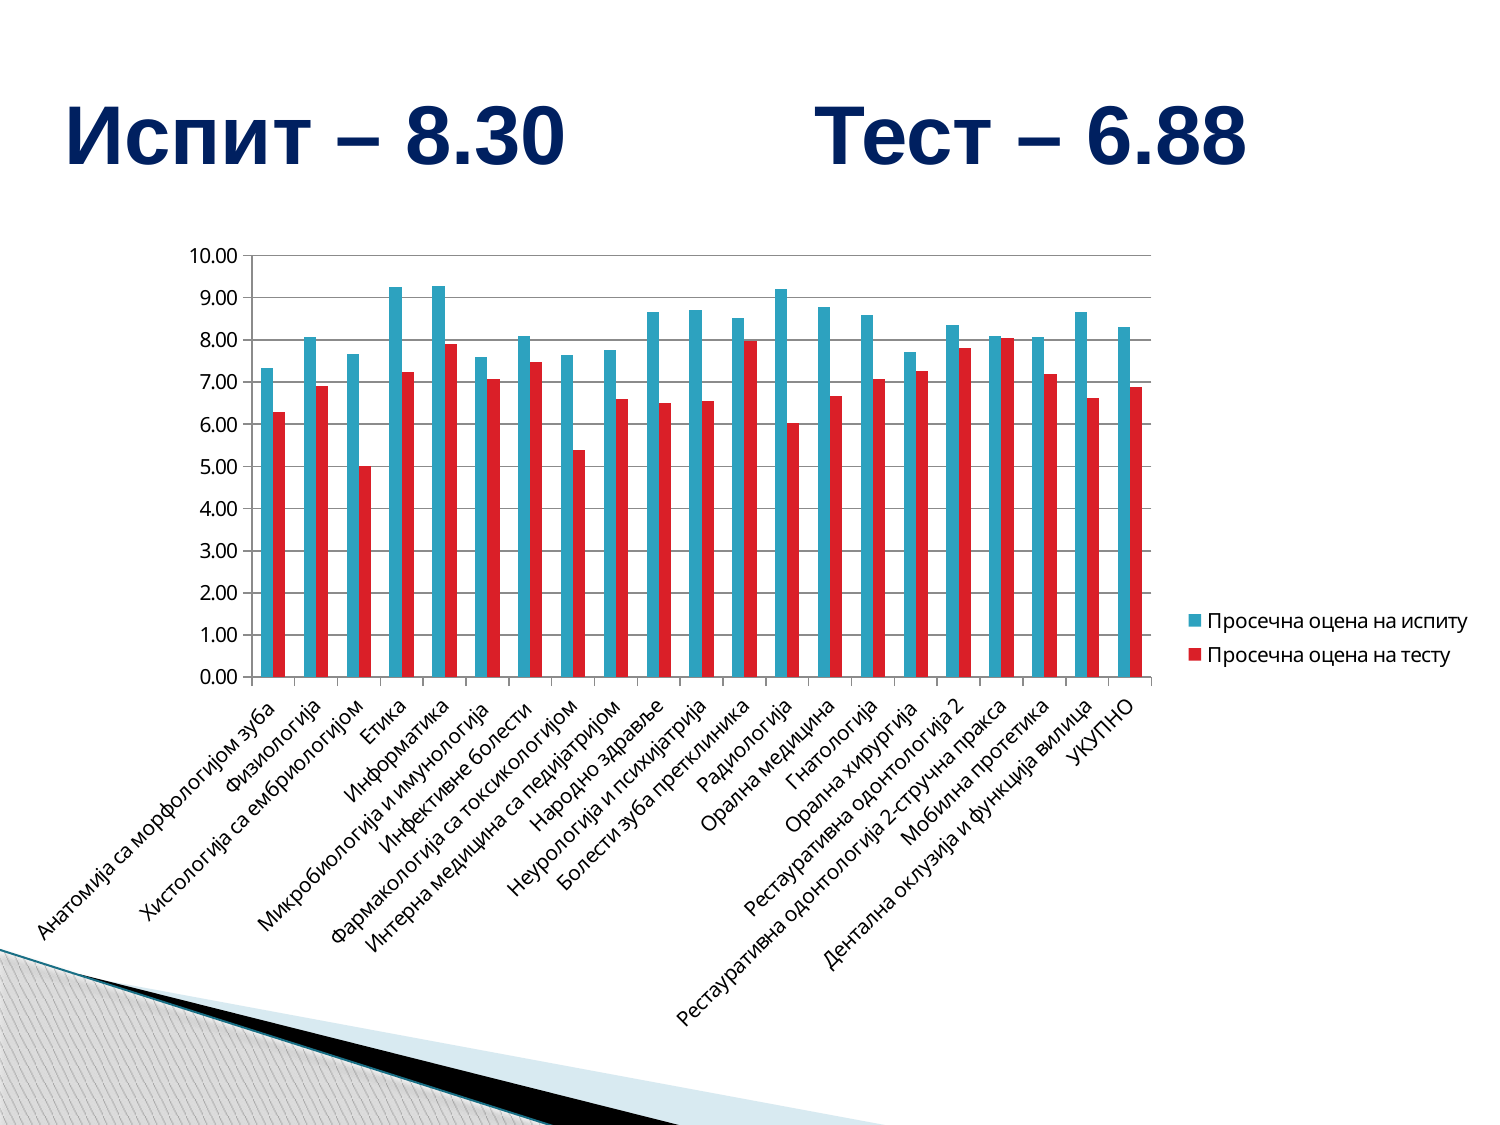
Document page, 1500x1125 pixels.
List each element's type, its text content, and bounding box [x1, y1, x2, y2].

chart [0, 224, 1488, 1051]
title Испит – 8.30 Тест – 6.88 [50, 37, 1400, 224]
